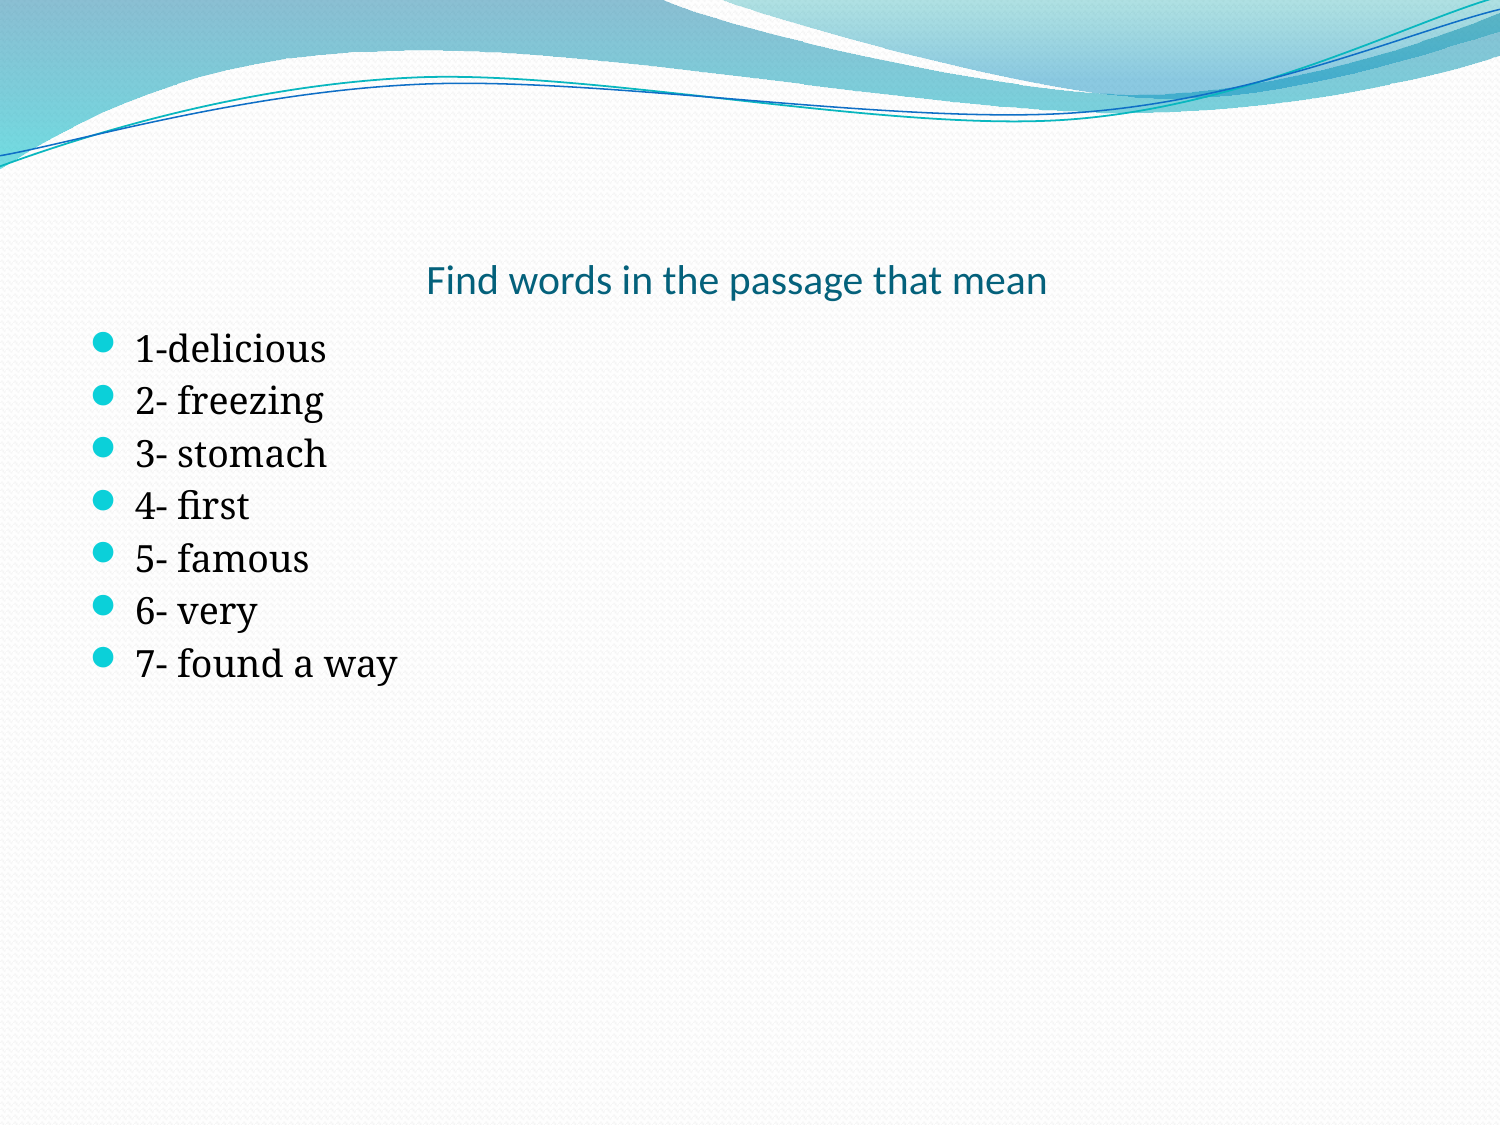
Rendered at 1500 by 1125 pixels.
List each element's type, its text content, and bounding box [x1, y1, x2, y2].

title Find words in the passage that mean [75, 115, 1425, 303]
list 1-delicious 2- freezing 3- stomach 4- first 5- famous 6- very 7- found a way [75, 317, 1425, 750]
